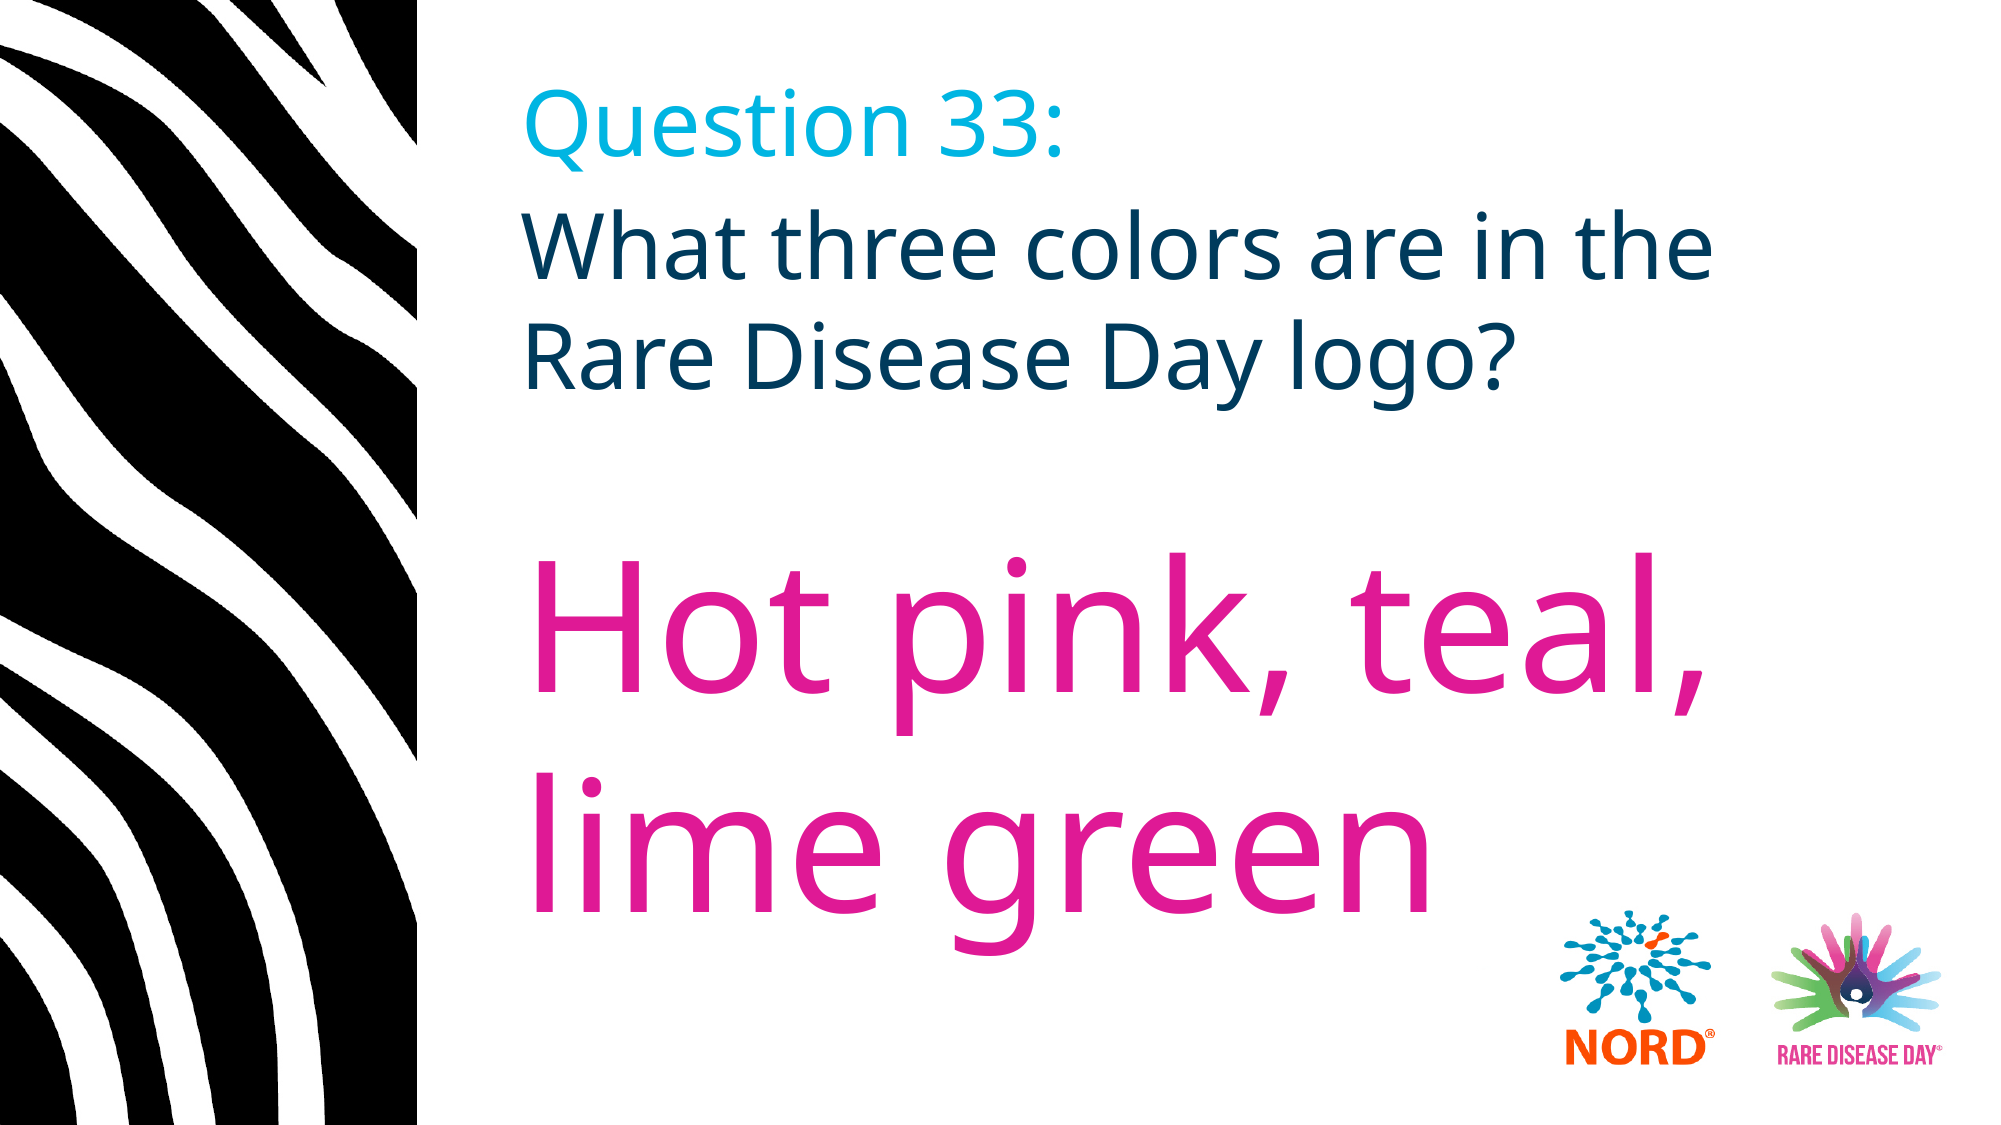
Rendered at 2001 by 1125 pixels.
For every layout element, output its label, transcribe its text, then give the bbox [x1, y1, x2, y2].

title Question 33: [506, 75, 1863, 180]
picture [0, 0, 2001, 1125]
text_box Hot pink, teal, lime green [505, 630, 1975, 828]
text_box What three colors are in the Rare Disease Day logo? [505, 180, 1957, 415]
